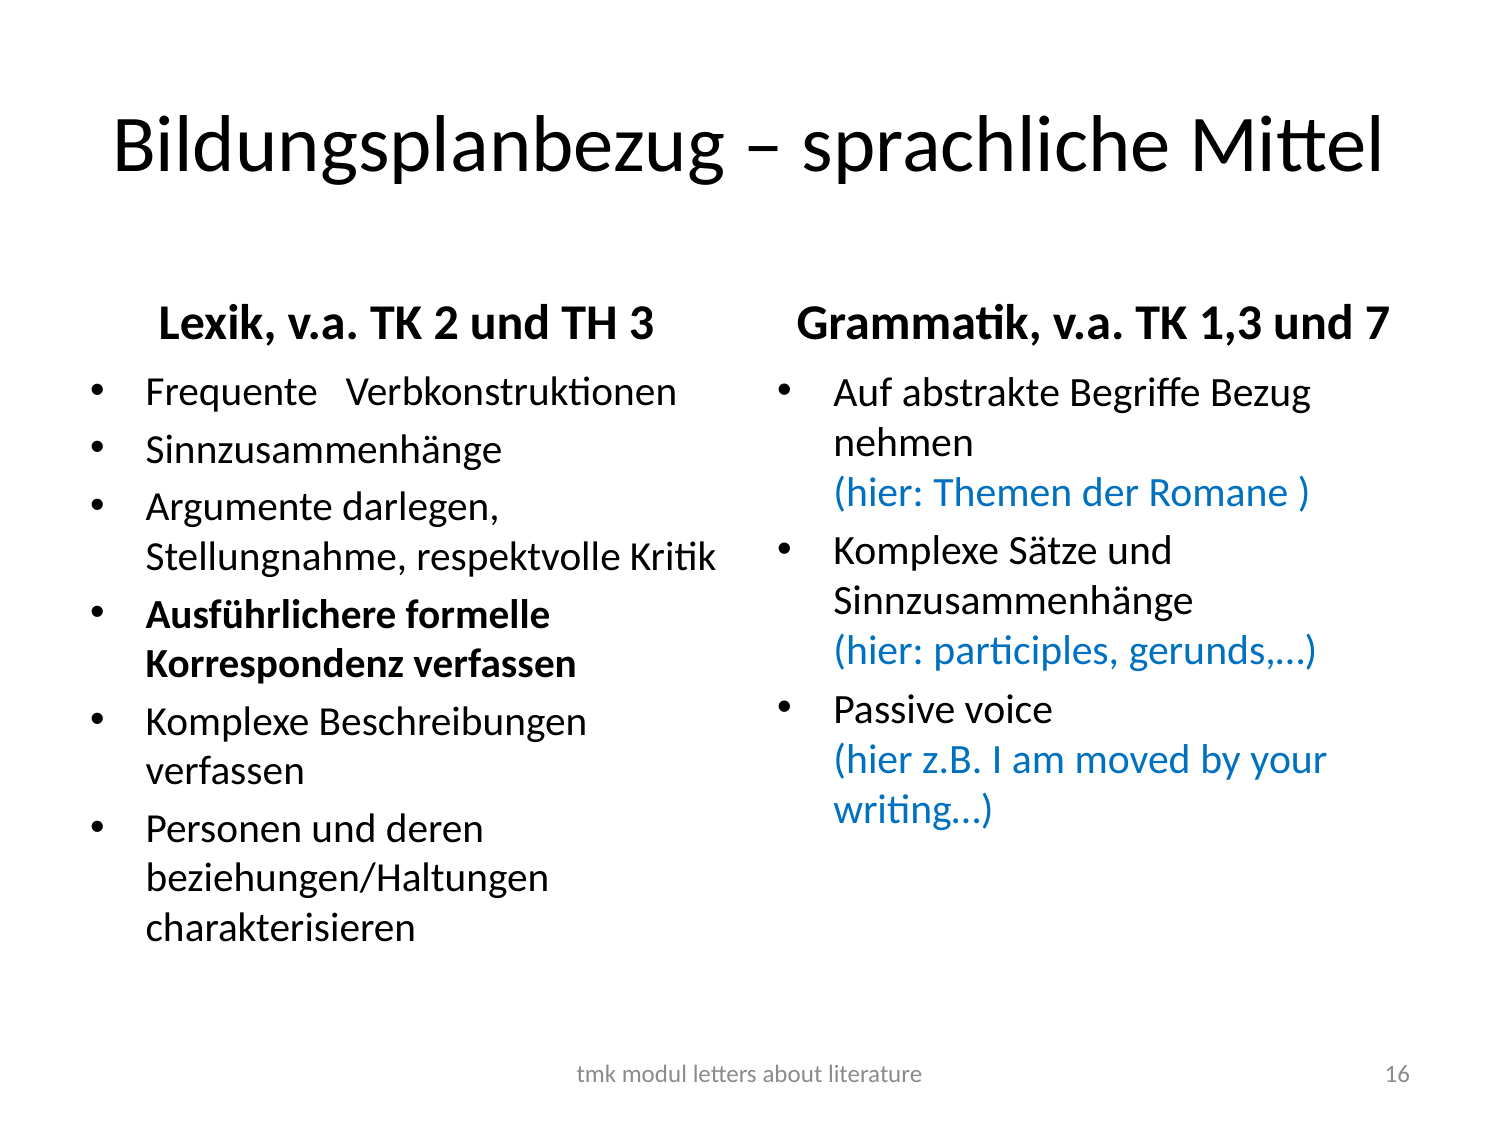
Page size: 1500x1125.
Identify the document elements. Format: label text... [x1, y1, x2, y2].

list Lexik, v.a. TK 2 und TH 3 [75, 251, 738, 356]
list Grammatik, v.a. TK 1,3 und 7 [761, 251, 1425, 356]
list Frequente Verbkonstruktionen Sinnzusammenhänge Argumente darlegen, Stellungnahme, respektvolle Kritik Ausführlichere formelle Korrespondenz verfassen Komplexe Beschreibungen verfassen Personen und deren beziehungen/Haltungen charakterisieren [75, 356, 738, 1005]
slide_number 16 [1074, 1042, 1425, 1103]
title Bildungsplanbezug – sprachliche Mittel [75, 45, 1425, 233]
list Auf abstrakte Begriffe Bezug nehmen (hier: Themen der Romane ) Komplexe Sätze und Sinnzusammenhänge (hier: participles, gerunds,…) Passive voice (hier z.B. I am moved by your writing…) [761, 356, 1425, 1005]
footer tmk modul letters about literature [512, 1042, 988, 1103]
